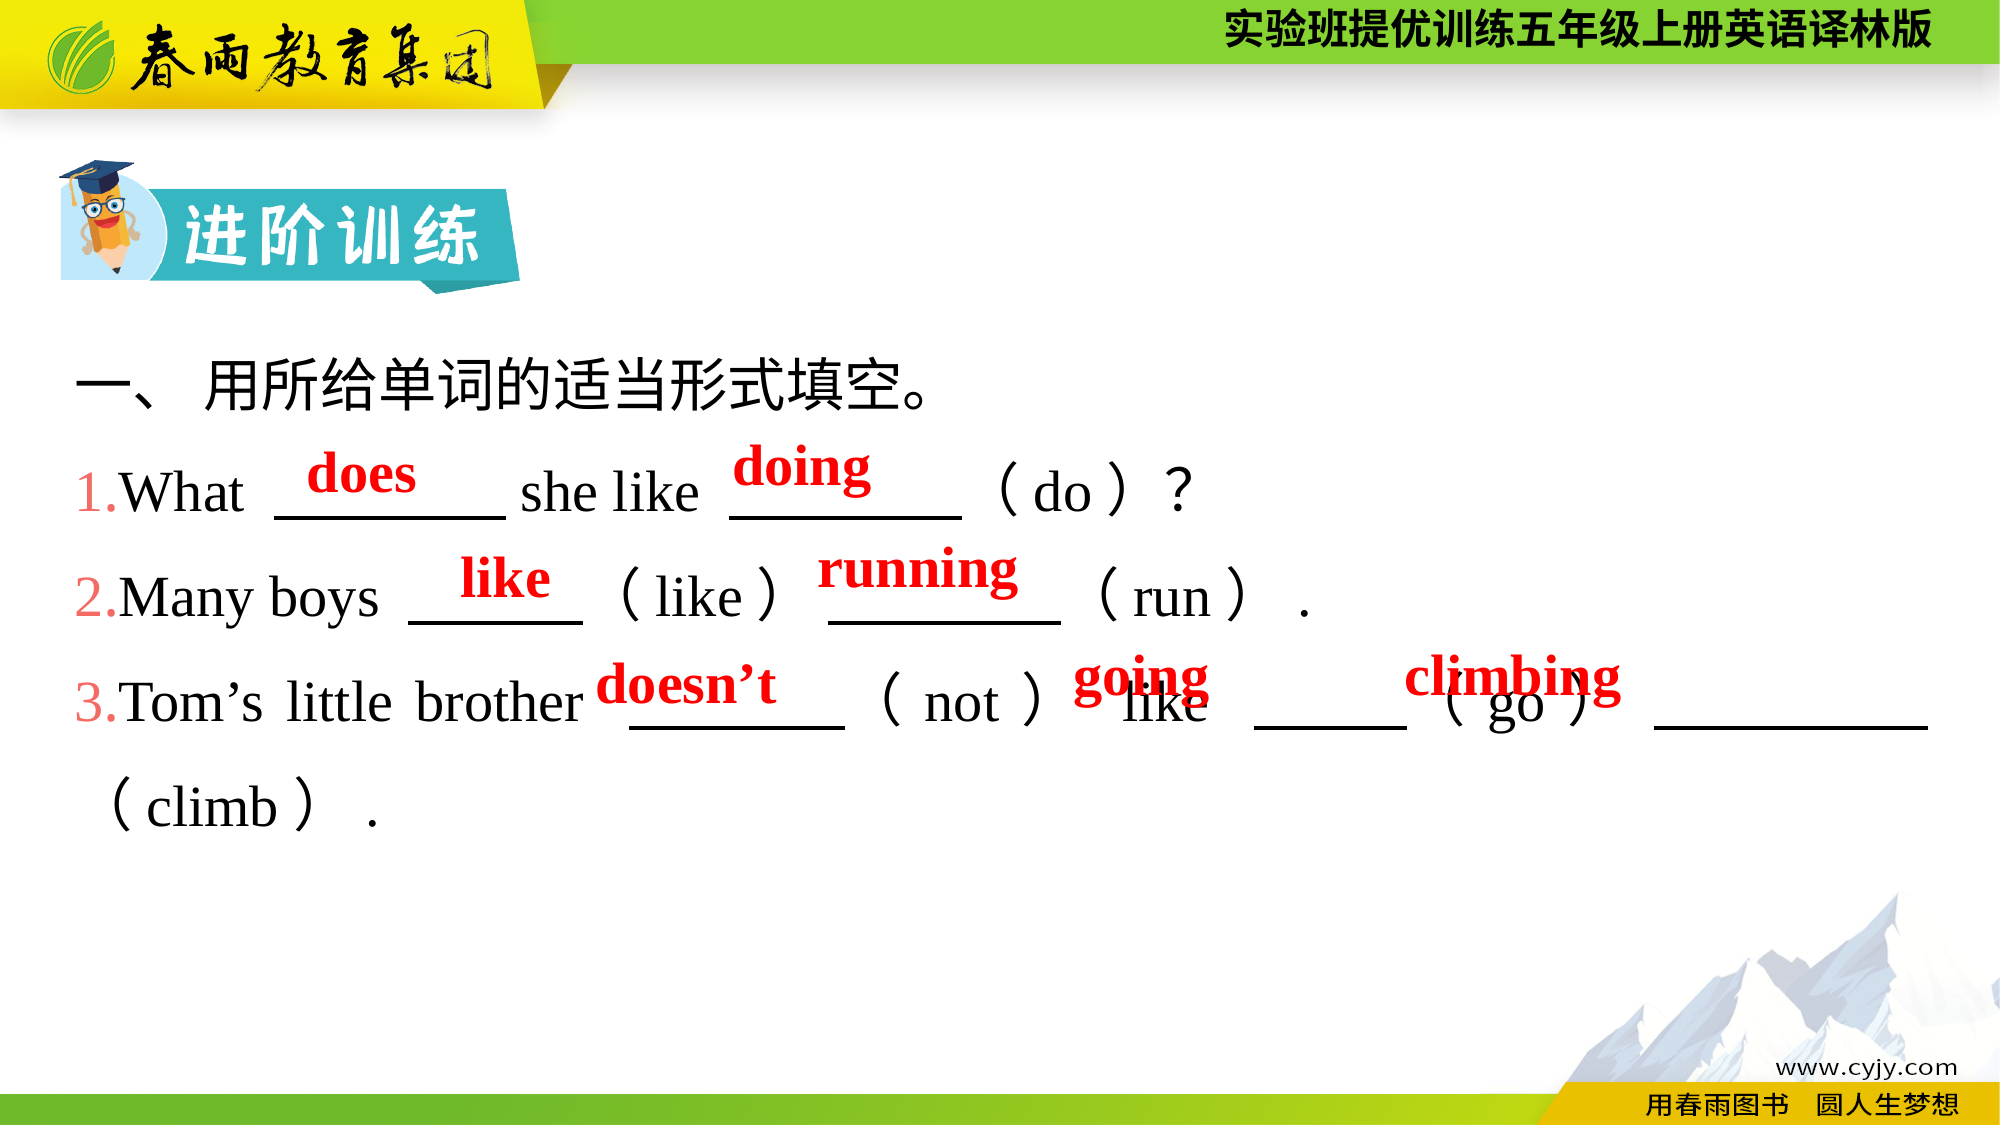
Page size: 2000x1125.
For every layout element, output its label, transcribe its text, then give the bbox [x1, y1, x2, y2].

text_box doing [717, 419, 887, 505]
text_box like [445, 531, 566, 616]
text_box running [788, 521, 1035, 607]
picture [0, 0, 2000, 1125]
text_box doesn’t [580, 637, 792, 723]
text_box does [292, 426, 433, 512]
text_box going [1058, 629, 1225, 714]
text_box climbing [1389, 629, 1637, 714]
list 一、 用所给单词的适当形式填空。 1.What she like （do）？ 2.Many boys （like） （run）. 3.Tom’s little brother （not） like （go） （climb）. [59, 305, 1944, 745]
